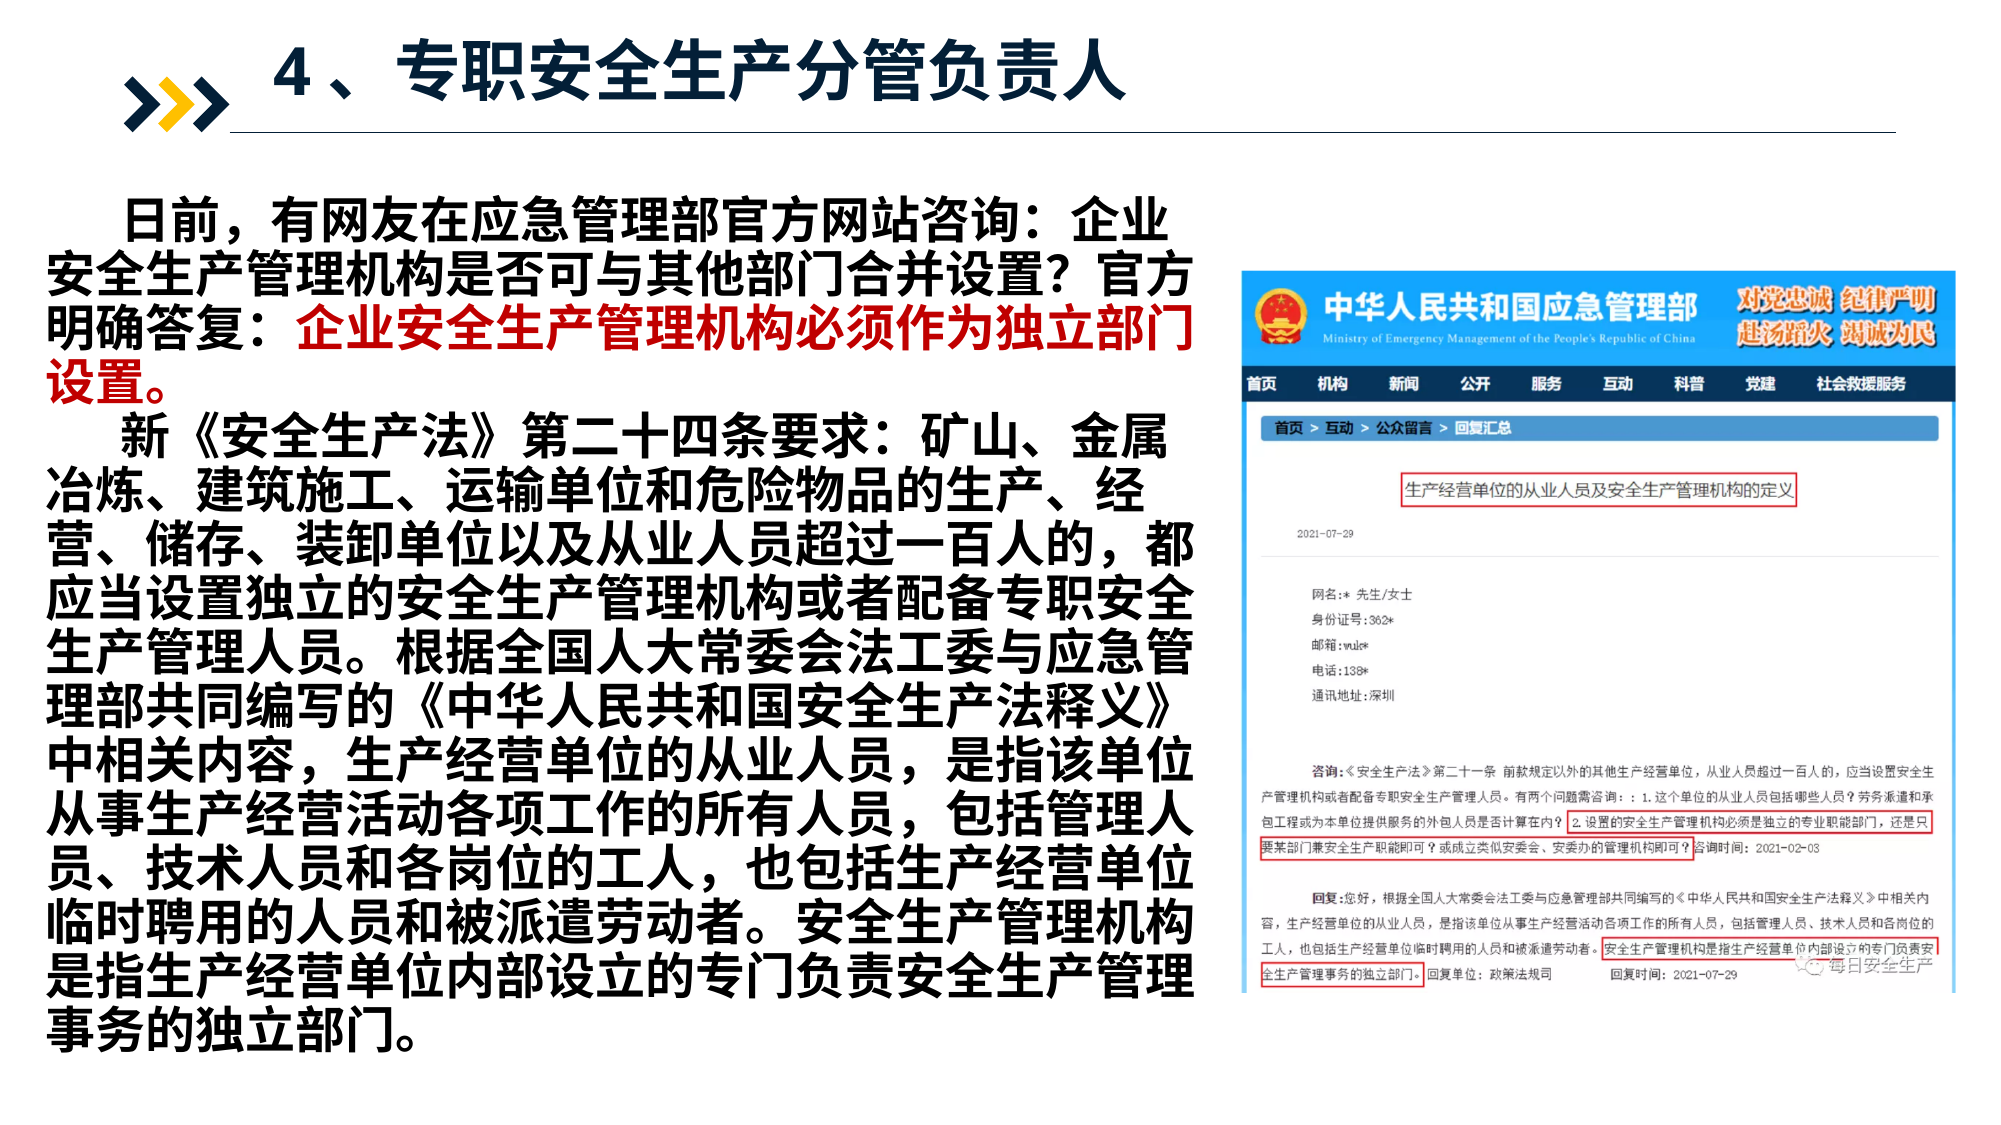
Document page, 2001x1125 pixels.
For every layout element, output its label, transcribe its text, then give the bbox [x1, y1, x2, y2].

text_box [123, 76, 1897, 133]
text_box 4、专职安全生产分管负责人 [262, 22, 1218, 76]
picture [1240, 267, 1956, 993]
text_box 日前，有网友在应急管理部官方网站咨询：企业安全生产管理机构是否可与其他部门合并设置？官方明确答复：企业安全生产管理机构必须作为独立部门设置。 新《安全生产法》第二十四条要求：矿山、金属冶炼、建筑施工、运输单位和危险物品的生产、经营、储存、装卸单位以及从业人员超过一百人的，都应当设置独立的安全生产管理机构或者配备专职安全生产管理人员。根据全国人大常委会法工委与应急管理部共同编写的《中华人民共和国安全生产法释义》中相关内容，生产经营单位的从业人员，是指该单位从事生产经营活动各项工作的所有人员，包括管理人员、技术人员和各岗位的工人，也包括生产经营单位临时聘用的人员和被派遣劳动者。安全生产管理机构是指生产经营单位内部设立的专门负责安全生产管理事务的独立部门。 [30, 188, 1233, 1067]
